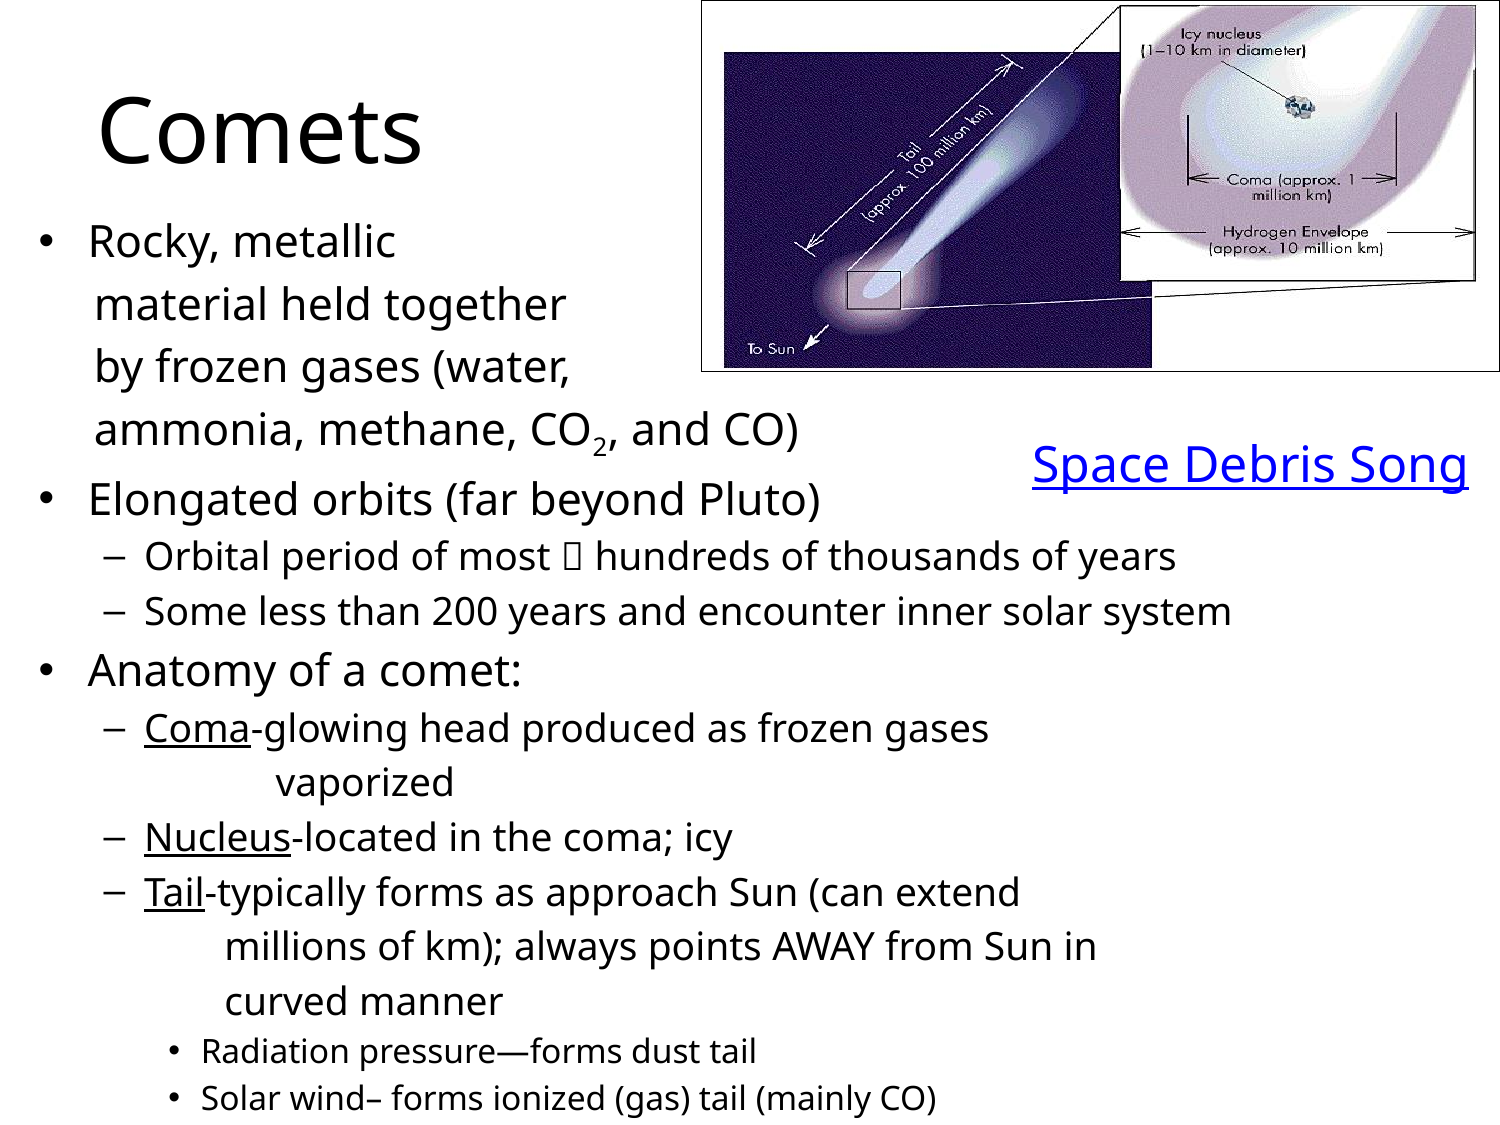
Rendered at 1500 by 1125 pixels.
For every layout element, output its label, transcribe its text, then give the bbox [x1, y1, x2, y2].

text_box Space Debris Song [1017, 425, 1485, 509]
picture [701, 0, 1500, 372]
title Comets [81, 32, 696, 205]
list Rocky, metallic material held together by frozen gases (water, ammonia, methane, CO2, and CO) Elongated orbits (far beyond Pluto) Orbital period of most  hundreds of thousands of years Some less than 200 years and encounter inner solar system Anatomy of a comet: Coma-glowing head produced as frozen gases vaporized Nucleus-located in the coma; icy Tail-typically forms as approach Sun (can extend millions of km); always points AWAY from Sun in curved manner Radiation pressure—forms dust tail Solar wind– forms ionized (gas) tail (mainly CO) [23, 205, 1500, 1125]
